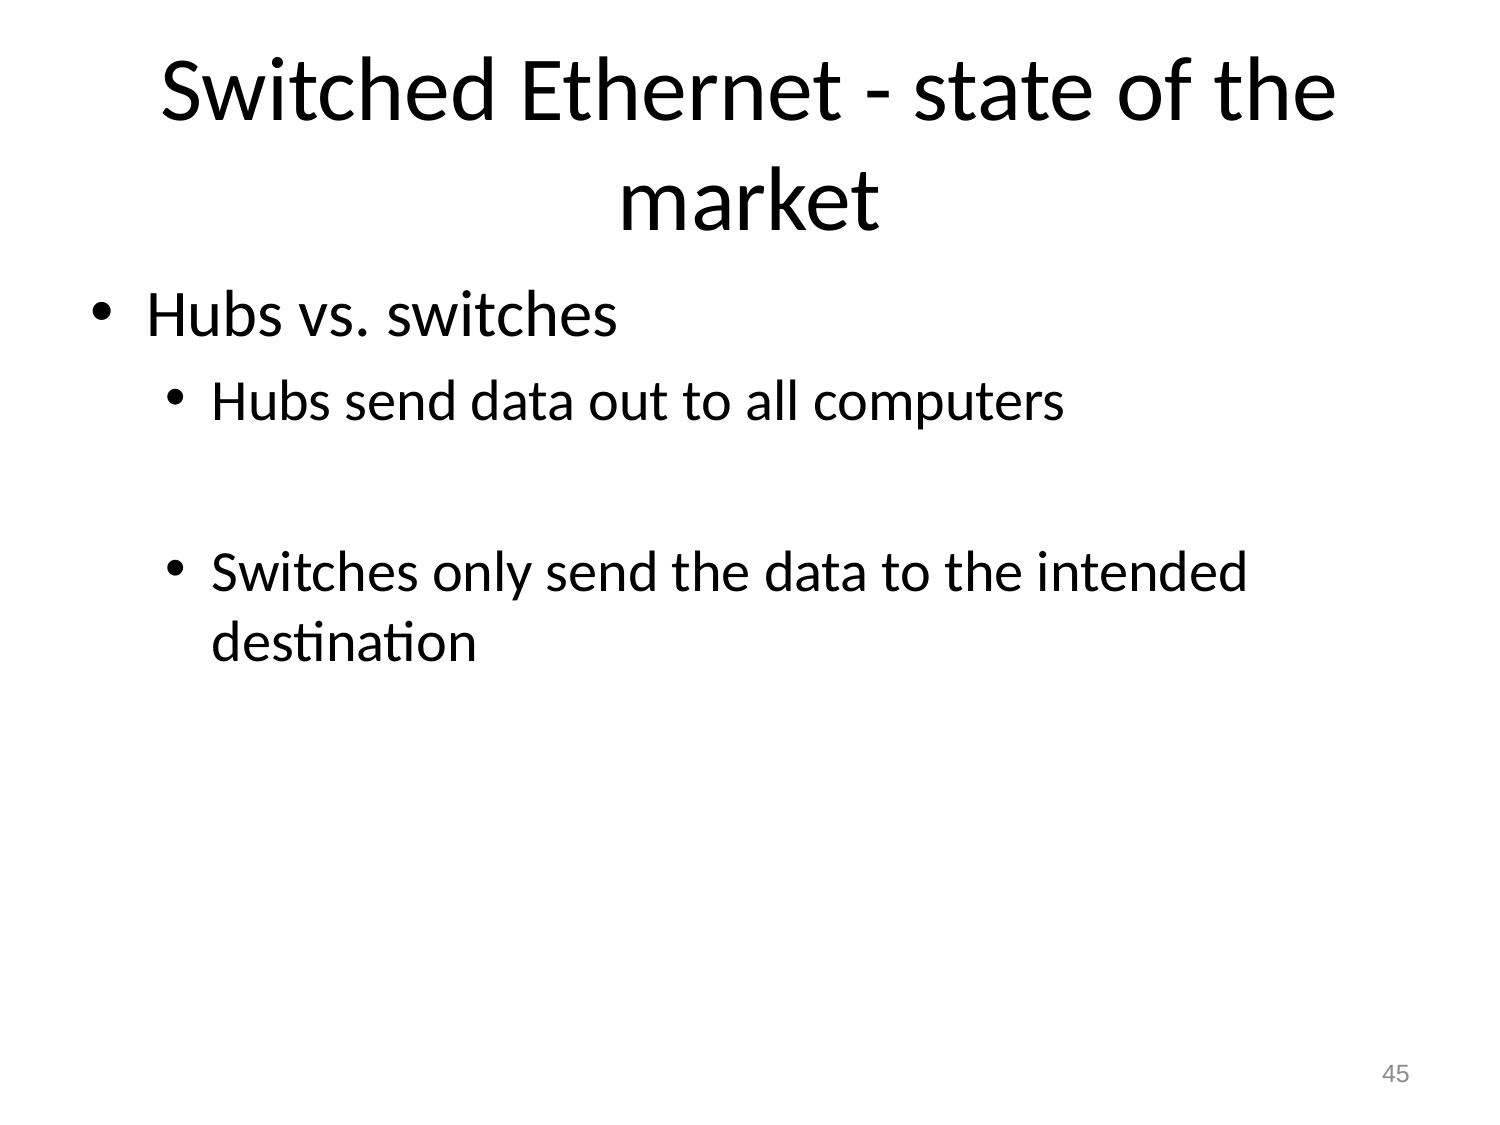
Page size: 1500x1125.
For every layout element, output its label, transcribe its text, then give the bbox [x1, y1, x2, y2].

title Switched Ethernet - state of the market [74, 44, 1426, 233]
slide_number 45 [1074, 1042, 1425, 1103]
list Hubs vs. switches Hubs send data out to all computers Switches only send the data to the intended destination [74, 262, 1426, 1006]
